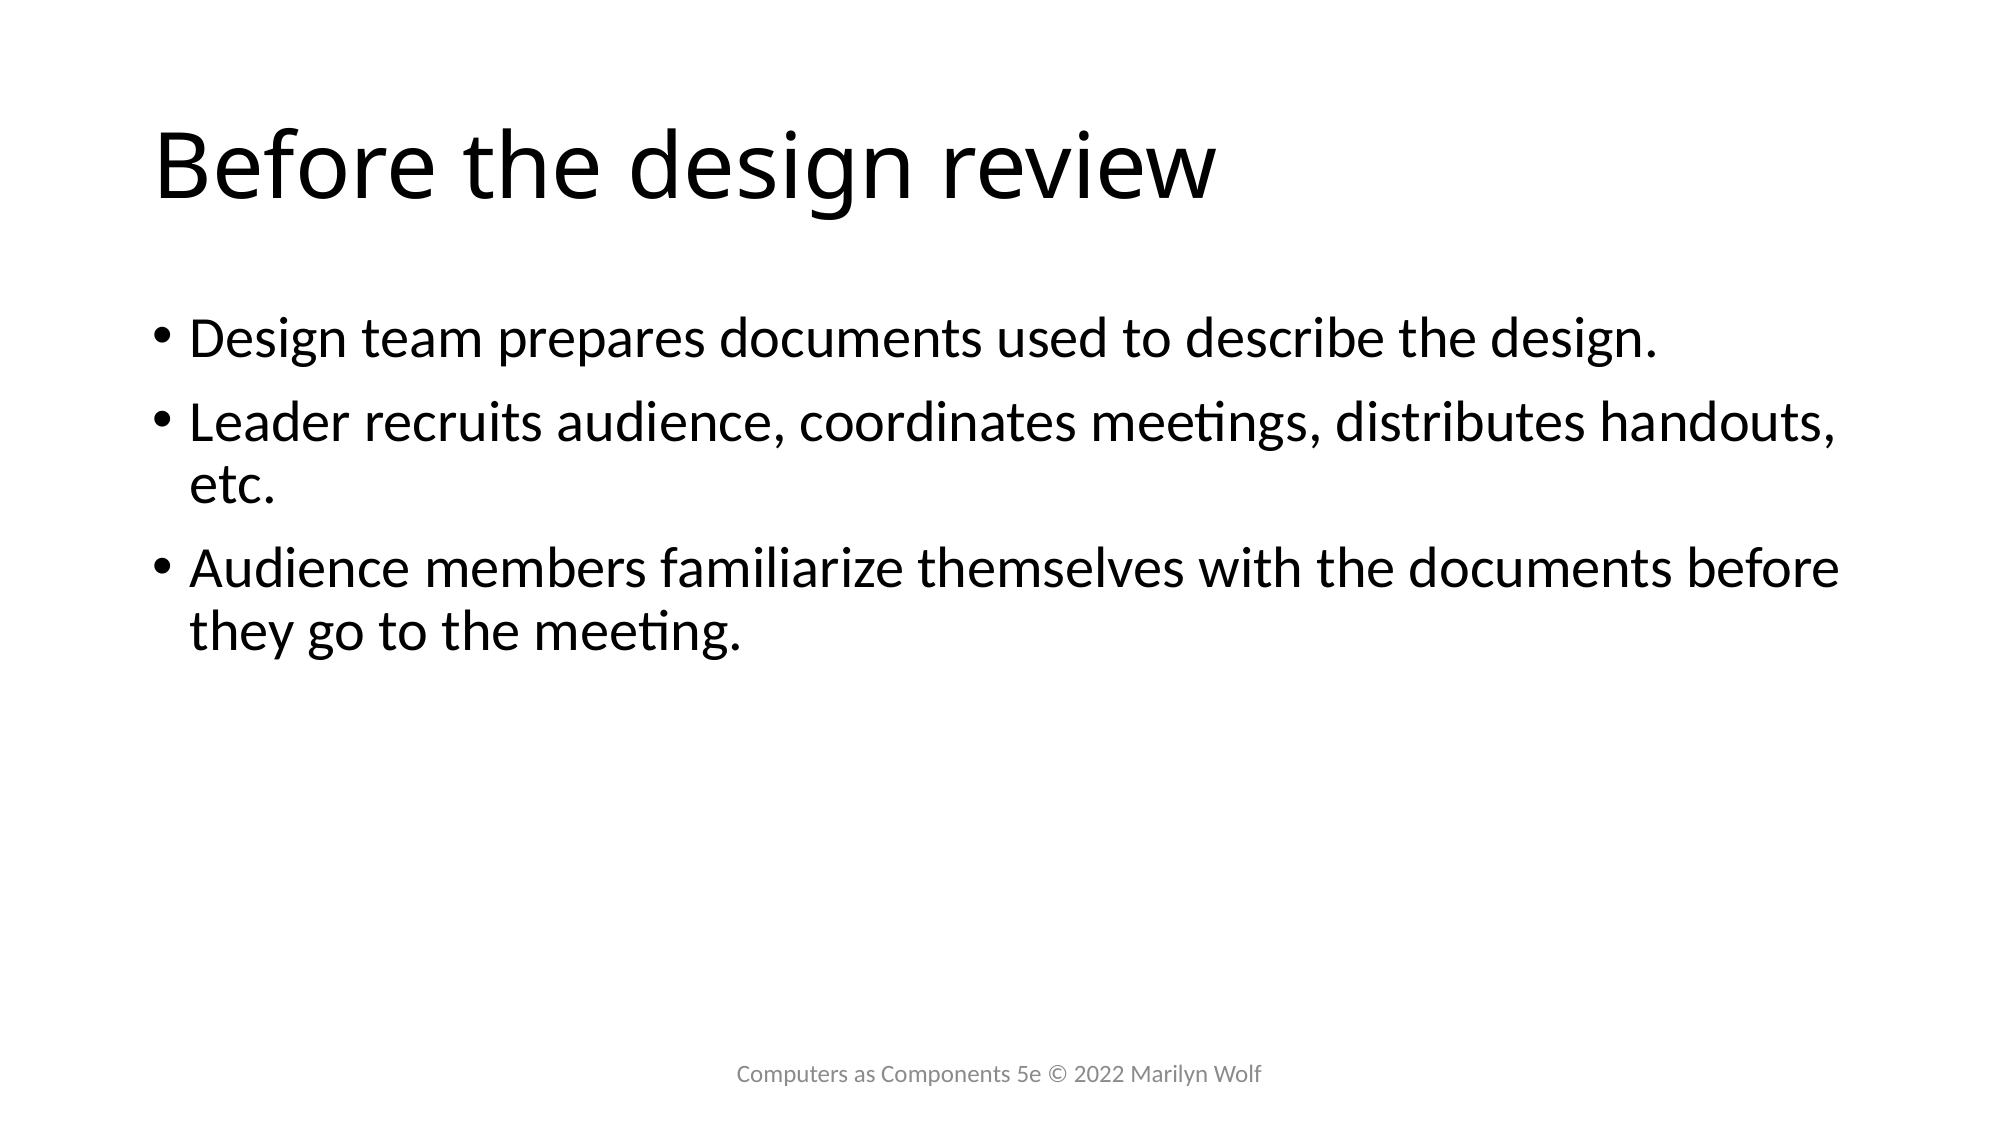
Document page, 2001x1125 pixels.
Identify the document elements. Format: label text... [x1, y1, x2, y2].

footer Computers as Components 5e © 2022 Marilyn Wolf [662, 1042, 1338, 1103]
list Design team prepares documents used to describe the design. Leader recruits audience, coordinates meetings, distributes handouts, etc. Audience members familiarize themselves with the documents before they go to the meeting. [137, 299, 1863, 1014]
title Before the design review [137, 59, 1863, 278]
